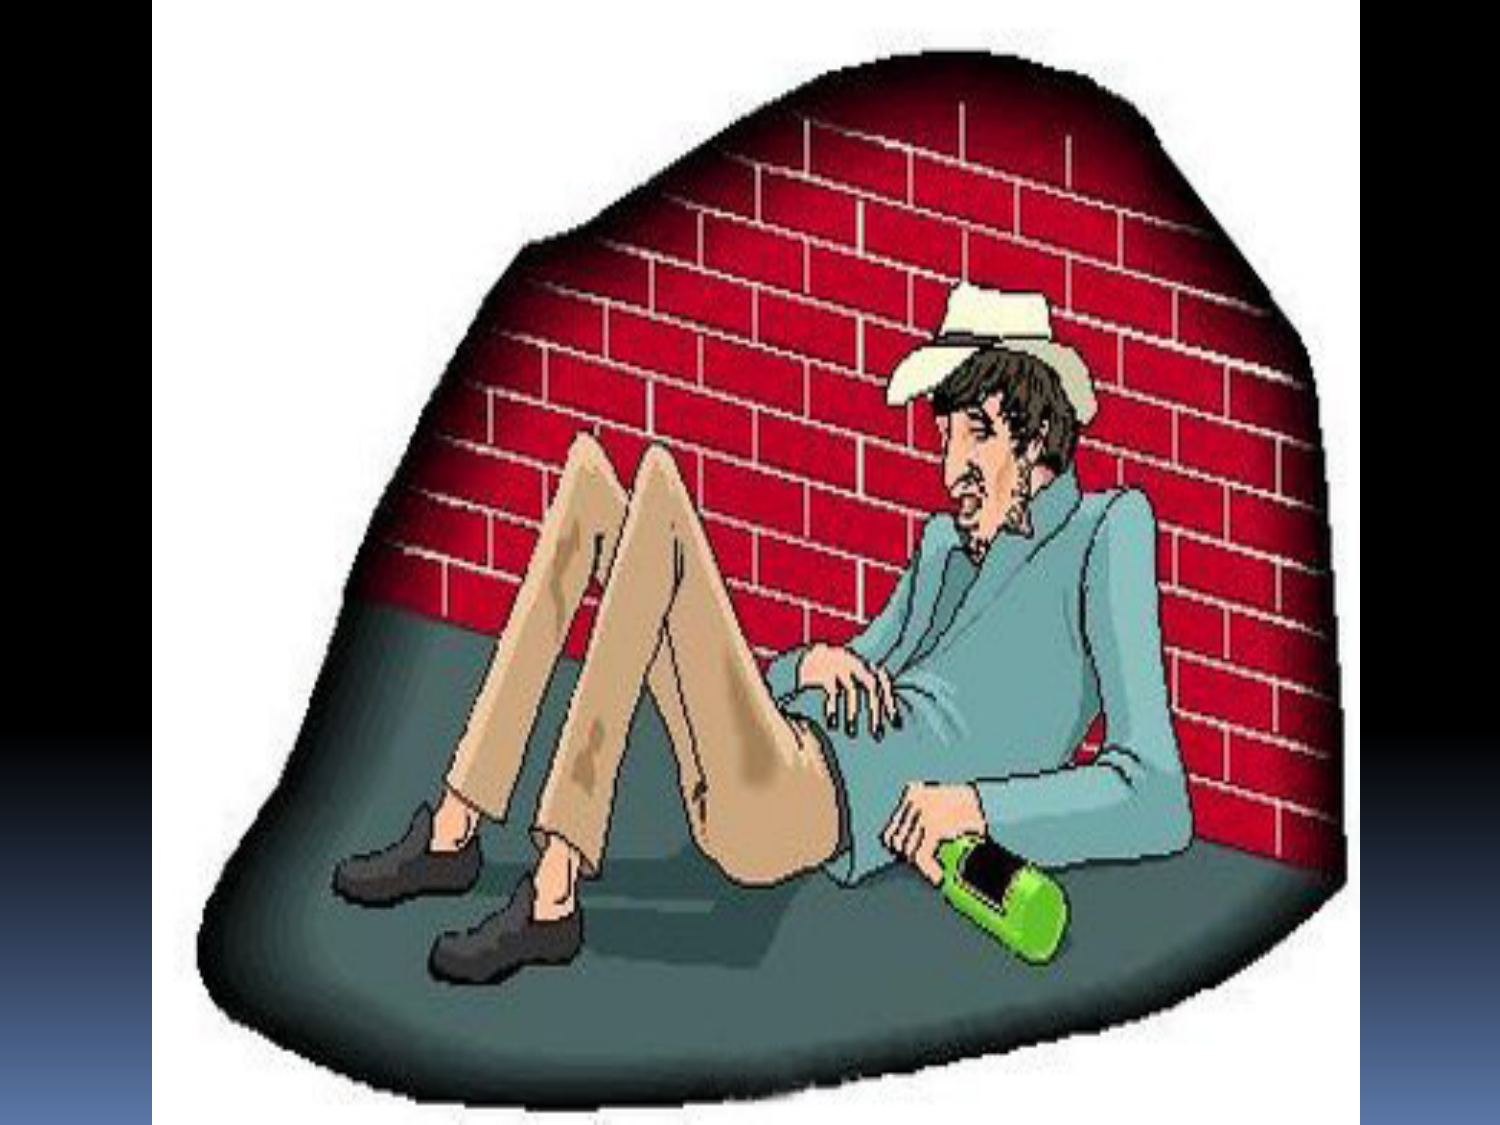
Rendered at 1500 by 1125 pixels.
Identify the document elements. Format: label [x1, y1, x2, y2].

picture [151, 0, 1360, 1125]
